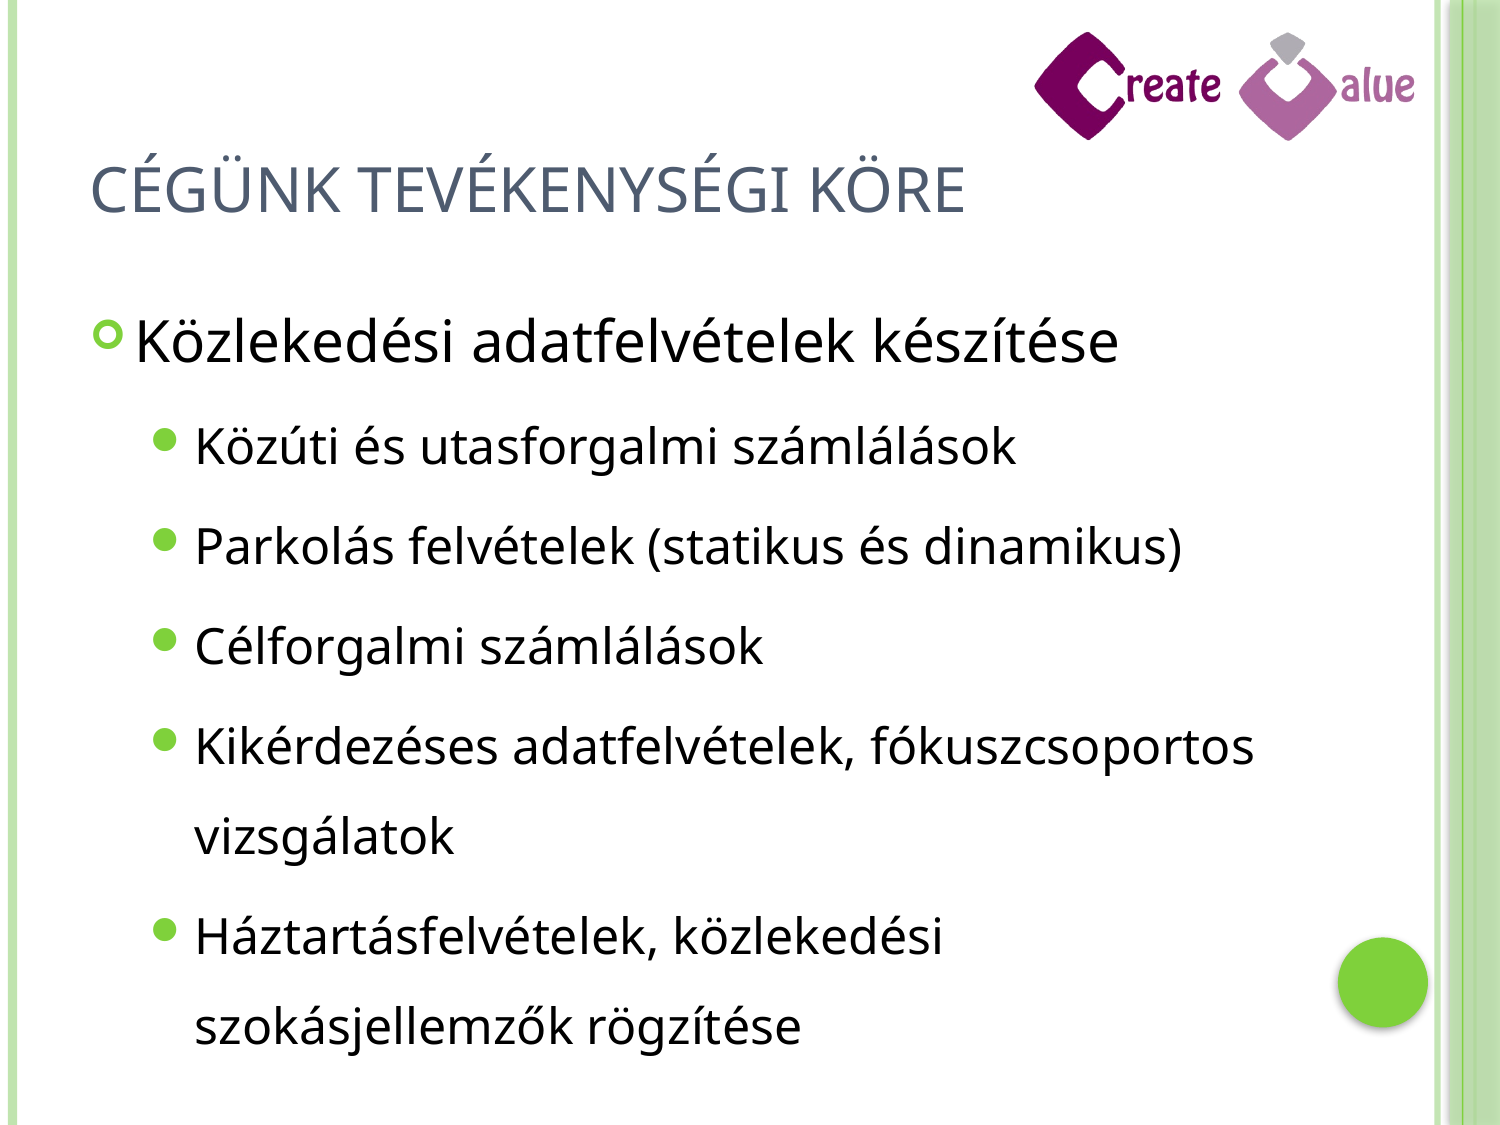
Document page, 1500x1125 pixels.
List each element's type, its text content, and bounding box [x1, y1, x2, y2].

title Cégünk tevékenységi köre [75, 45, 1300, 233]
list Közlekedési adatfelvételek készítése Közúti és utasforgalmi számlálások Parkolás felvételek (statikus és dinamikus) Célforgalmi számlálások Kikérdezéses adatfelvételek, fókuszcsoportos vizsgálatok Háztartásfelvételek, közlekedési szokásjellemzők rögzítése [75, 262, 1300, 1062]
picture [1021, 18, 1427, 154]
